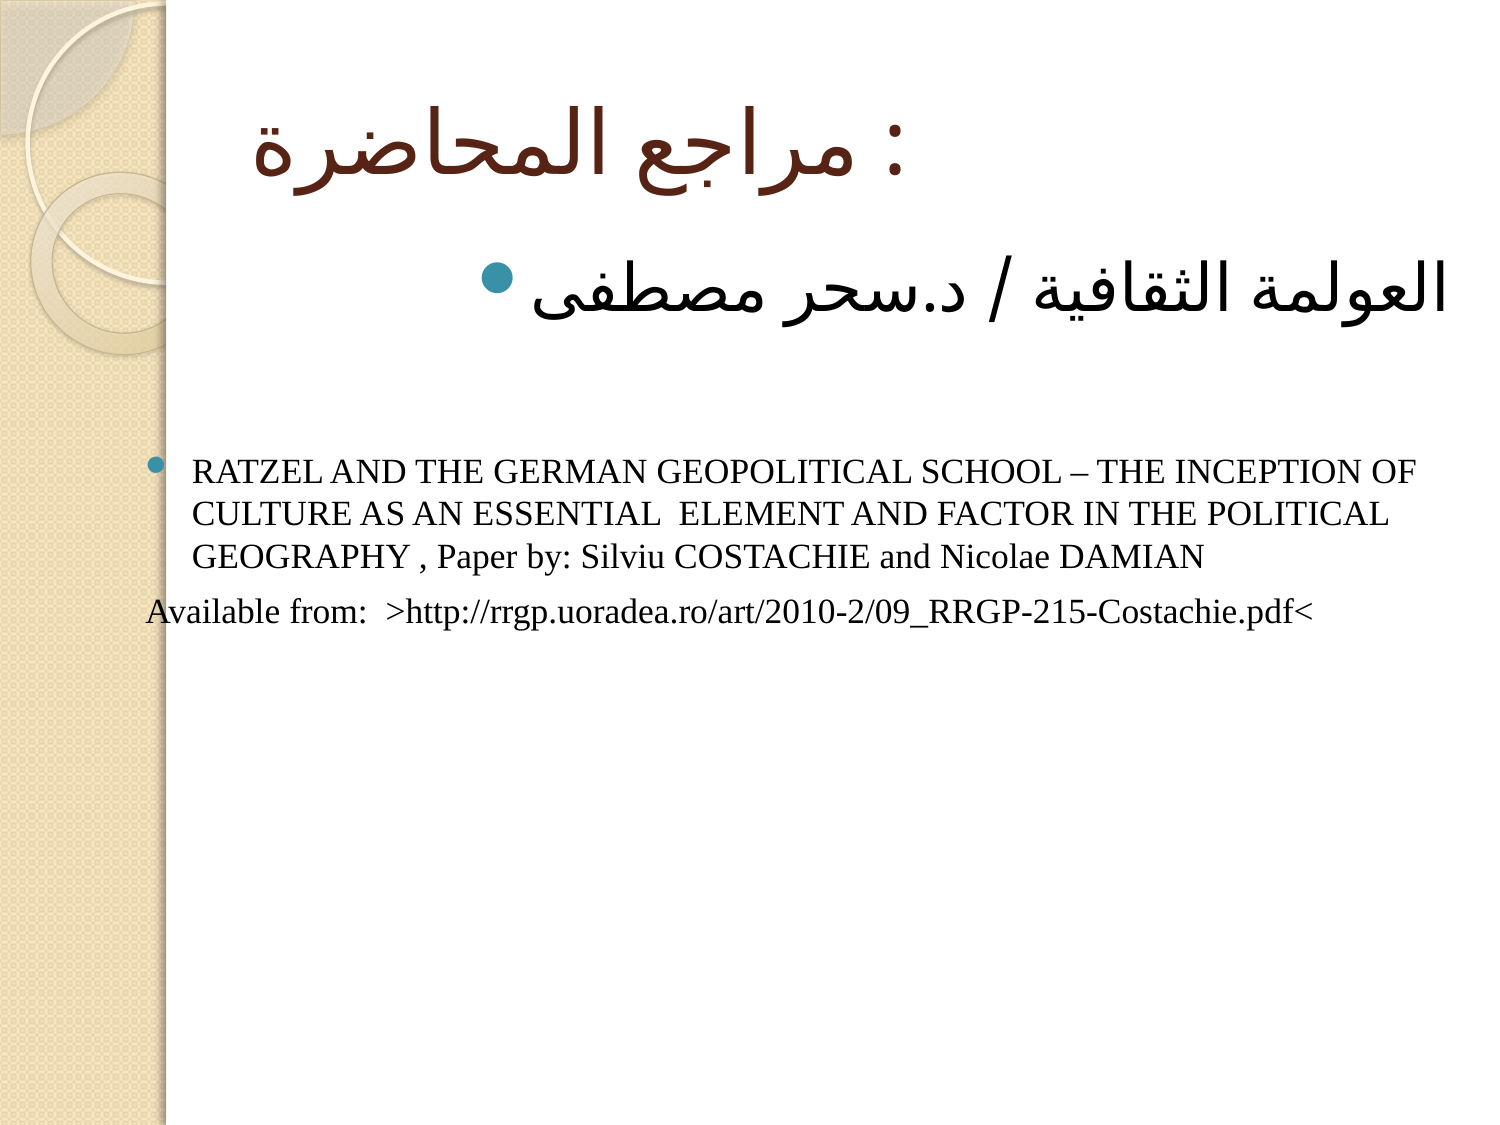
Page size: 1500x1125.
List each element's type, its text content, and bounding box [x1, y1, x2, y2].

list العولمة الثقافية / د.سحر مصطفى RATZEL AND THE GERMAN GEOPOLITICAL SCHOOL – THE INCEPTION OF CULTURE AS AN ESSENTIAL ELEMENT AND FACTOR IN THE POLITICAL GEOGRAPHY , Paper by: Silviu COSTACHIE and Nicolae DAMIAN Available from: >http://rrgp.uoradea.ro/art/2010-2/09_RRGP-215-Costachie.pdf< [117, 237, 1466, 1025]
title مراجع المحاضرة : [235, 45, 1466, 233]
